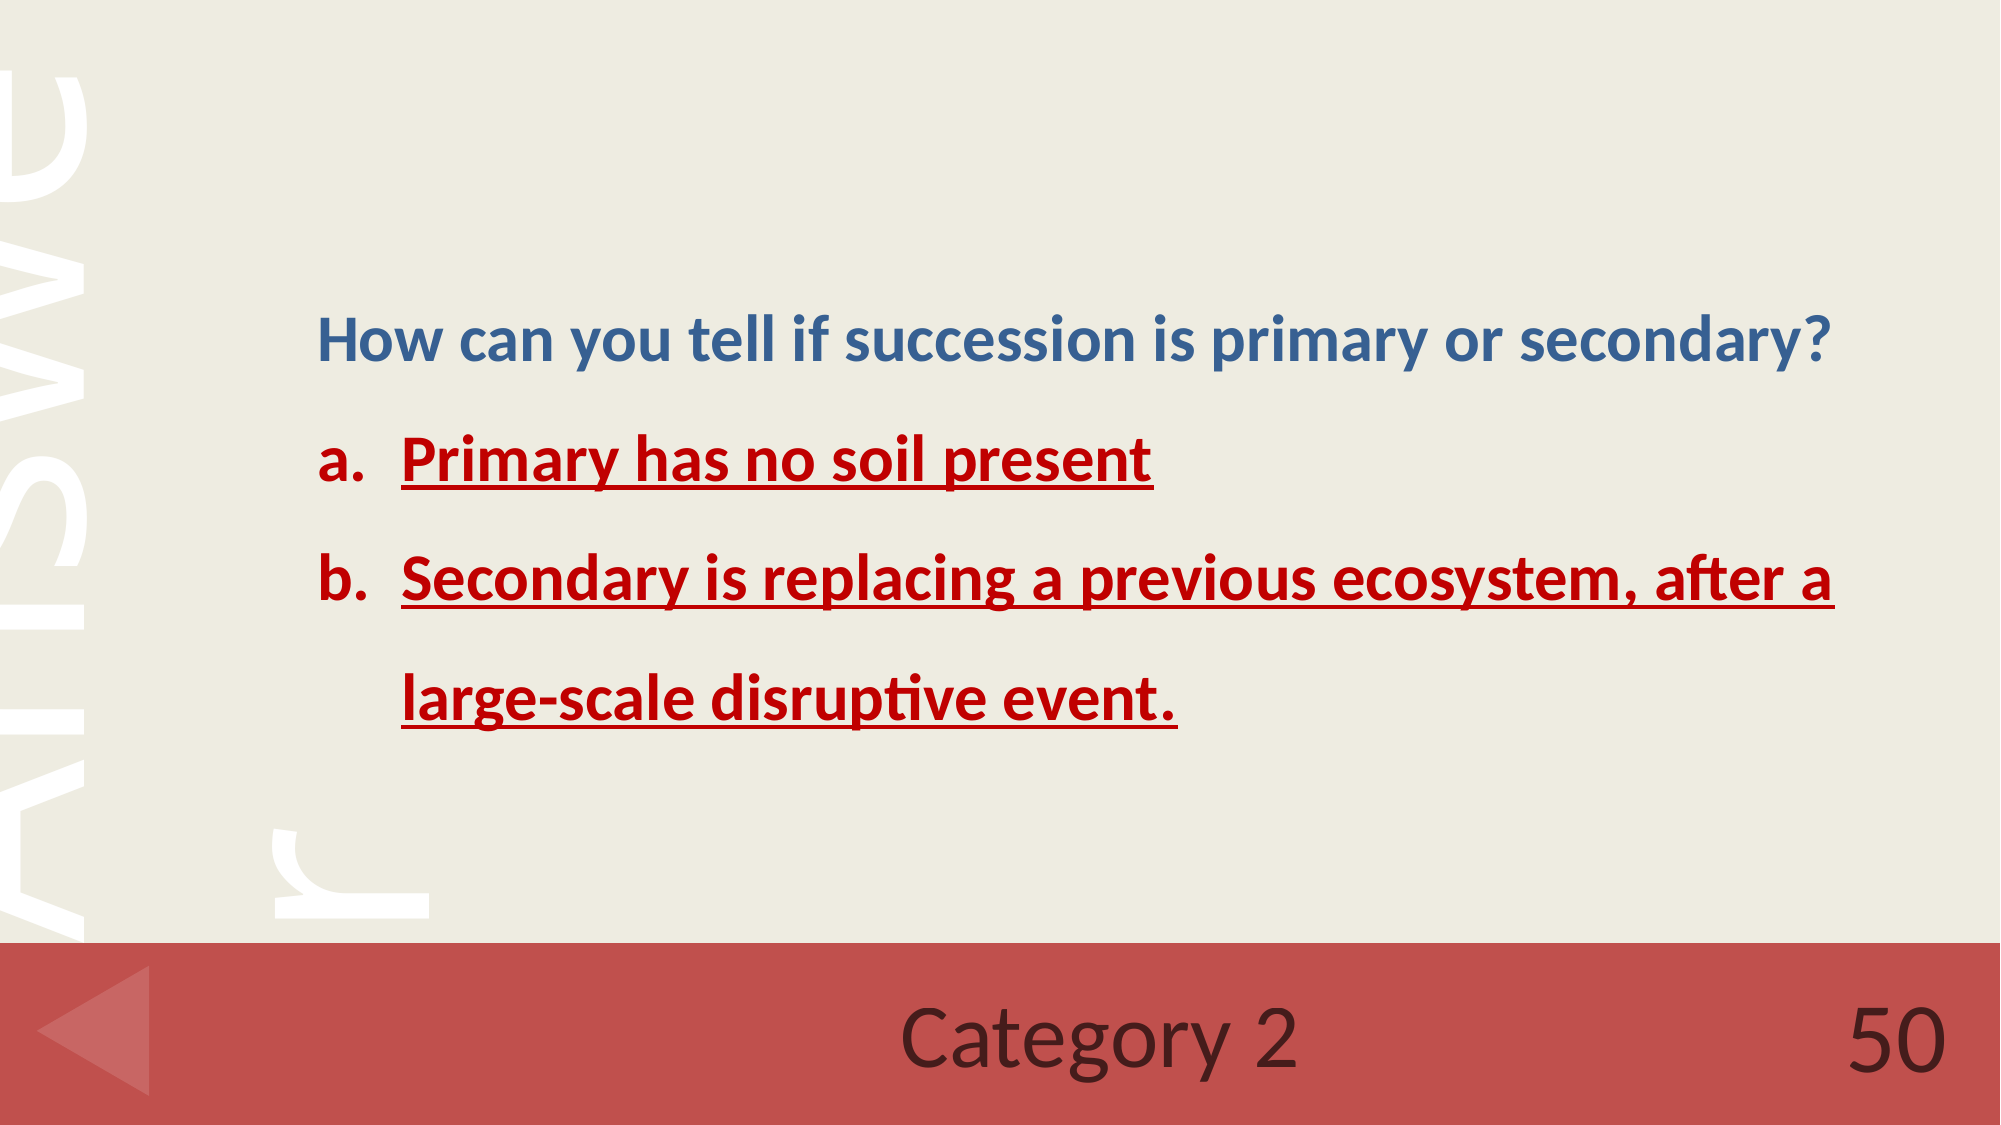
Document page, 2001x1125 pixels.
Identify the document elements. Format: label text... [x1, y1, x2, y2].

title Category 2 [200, 937, 2000, 1125]
list How can you tell if succession is primary or secondary? Primary has no soil present Secondary is replacing a previous ecosystem, after a large-scale disruptive event. [302, 138, 1889, 850]
